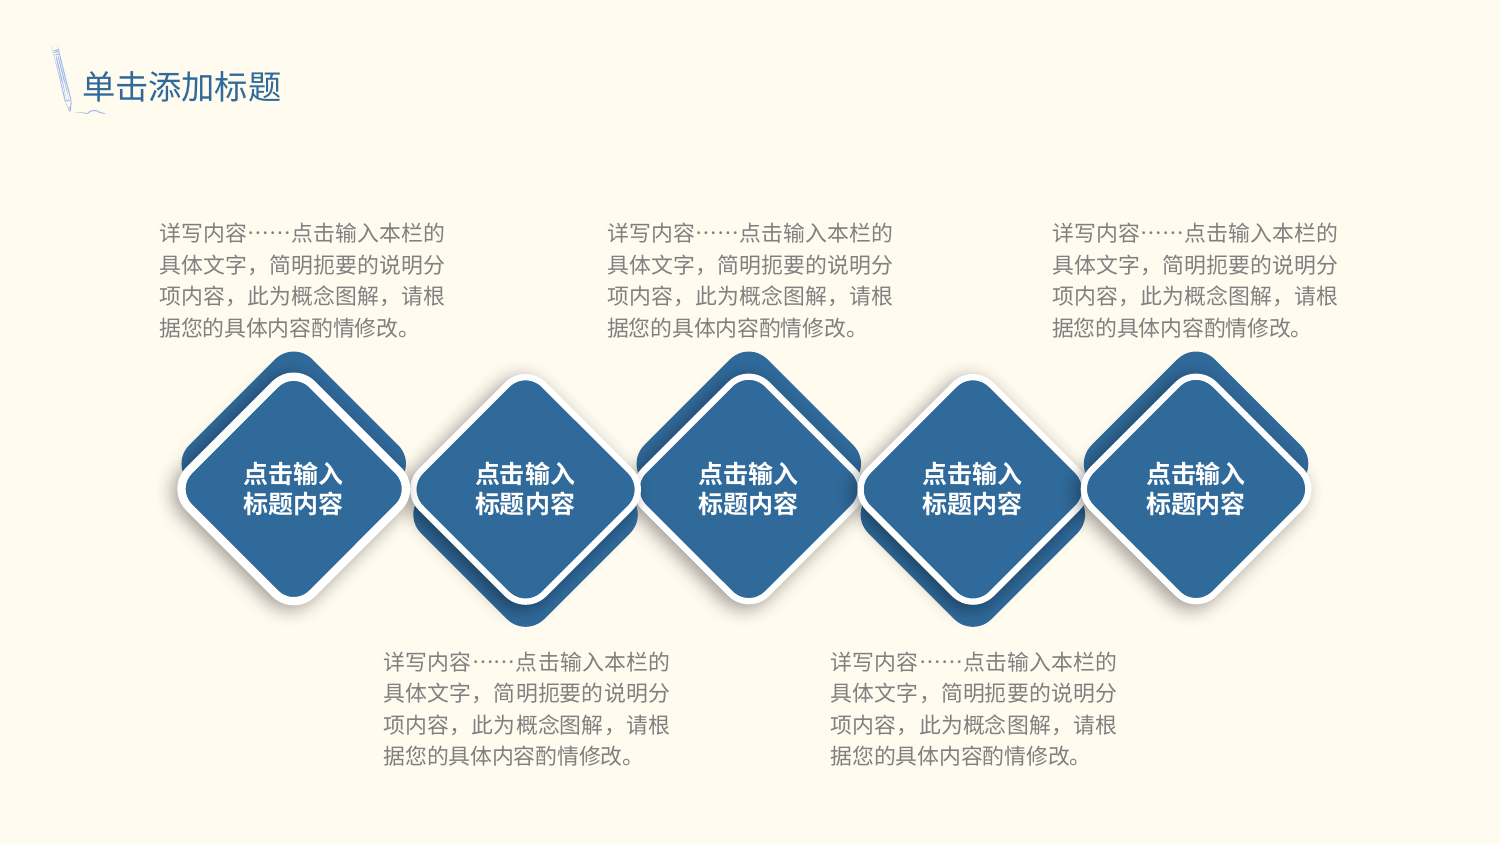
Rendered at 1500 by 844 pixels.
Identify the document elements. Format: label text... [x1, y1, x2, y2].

picture [50, 45, 106, 114]
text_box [885, 402, 1060, 602]
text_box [661, 376, 836, 576]
text_box 详写内容……点击输入本栏的具体文字，简明扼要的说明分项内容，此为概念图解，请根据您的具体内容酌情修改。 [607, 214, 894, 341]
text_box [1109, 376, 1284, 576]
text_box 详写内容……点击输入本栏的具体文字，简明扼要的说明分项内容，此为概念图解，请根据您的具体内容酌情修改。 [1052, 214, 1339, 341]
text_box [206, 376, 381, 576]
text_box 详写内容……点击输入本栏的具体文字，简明扼要的说明分项内容，此为概念图解，请根据您的具体内容酌情修改。 [159, 214, 446, 341]
text_box 详写内容……点击输入本栏的具体文字，简明扼要的说明分项内容，此为概念图解，请根据您的具体内容酌情修改。 [383, 643, 671, 769]
text_box 详写内容……点击输入本栏的具体文字，简明扼要的说明分项内容，此为概念图解，请根据您的具体内容酌情修改。 [830, 643, 1118, 769]
text_box 单击添加标题 [106, 58, 357, 114]
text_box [438, 402, 613, 602]
